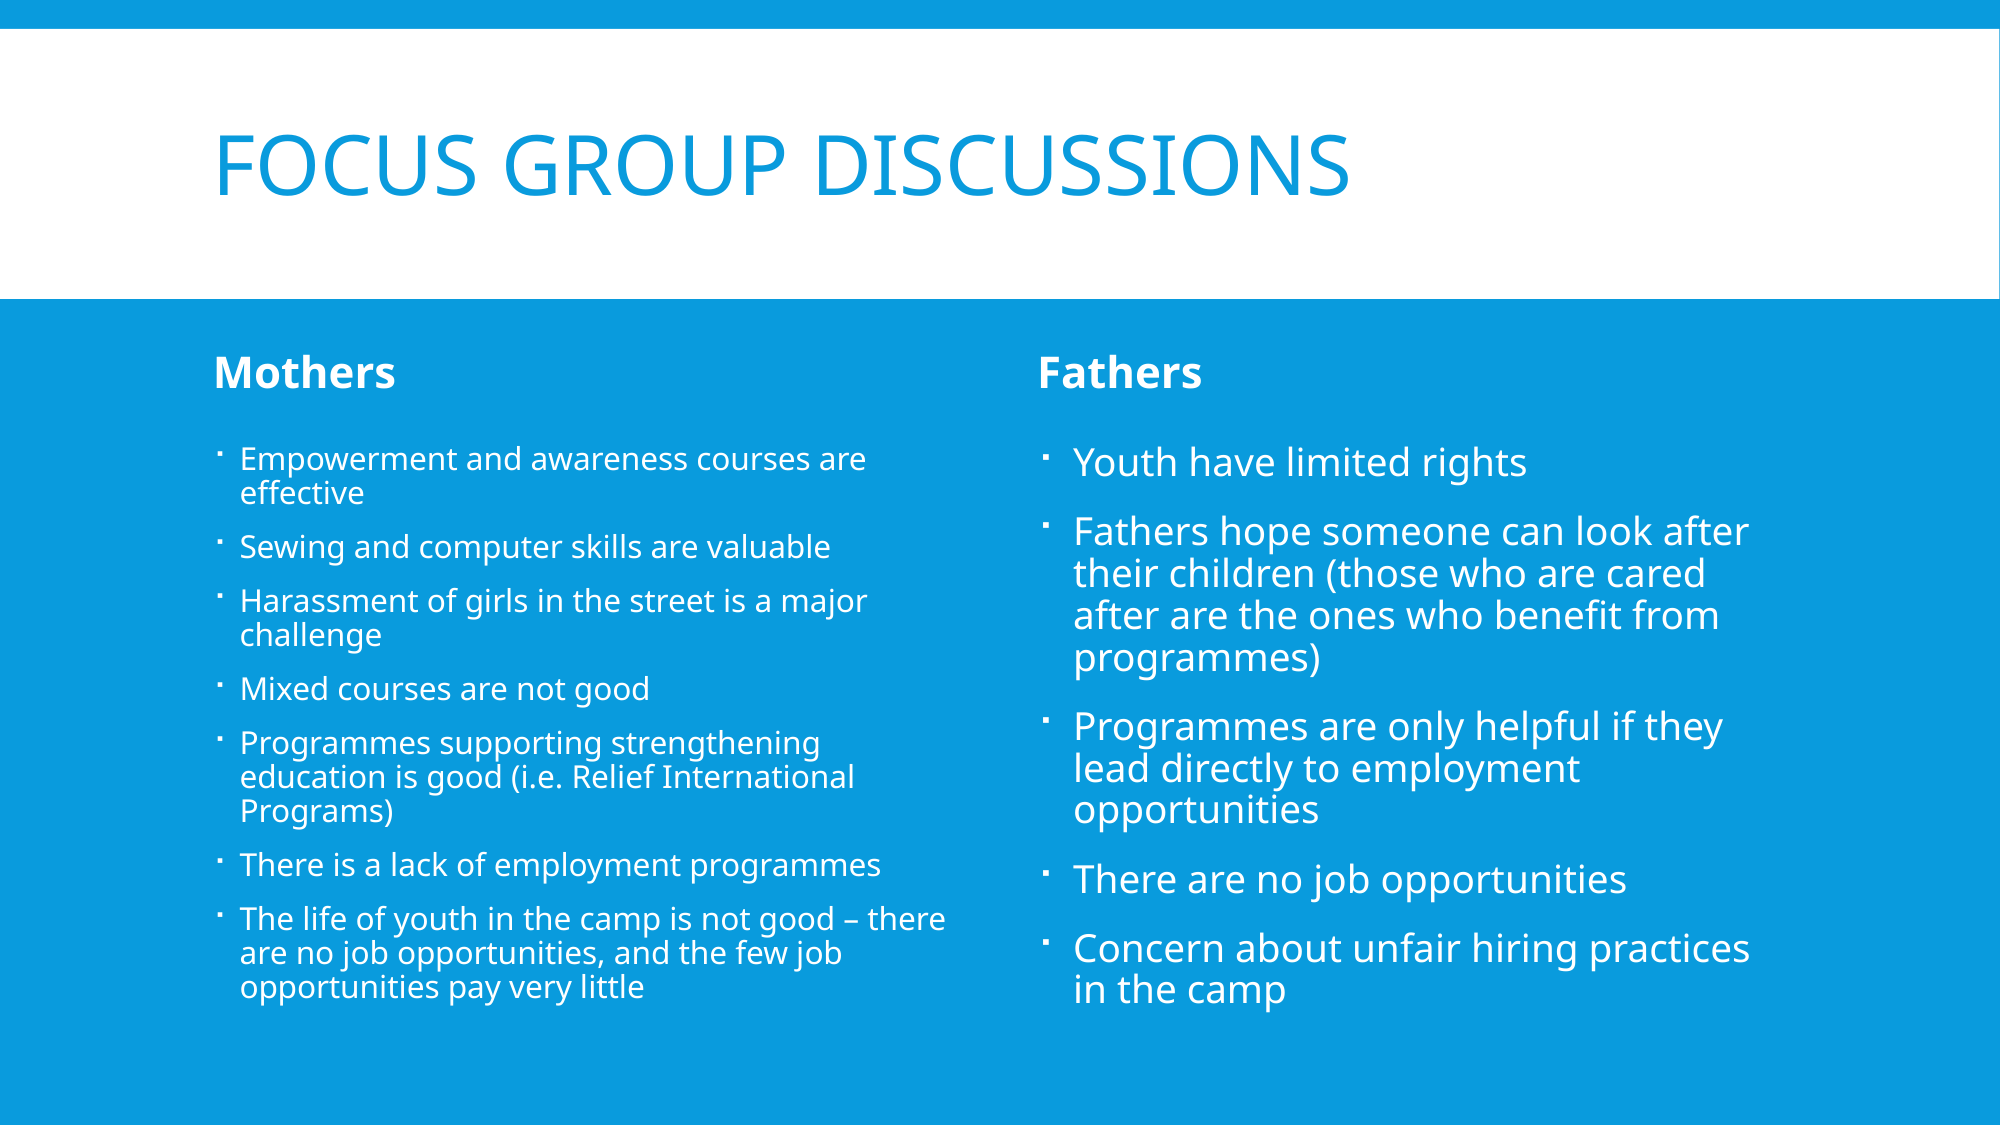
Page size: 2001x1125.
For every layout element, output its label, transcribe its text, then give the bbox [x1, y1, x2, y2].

list Empowerment and awareness courses are effective Sewing and computer skills are valuable Harassment of girls in the street is a major challenge Mixed courses are not good Programmes supporting strengthening education is good (i.e. Relief International Programs) There is a lack of employment programmes The life of youth in the camp is not good – there are no job opportunities, and the few job opportunities pay very little [198, 435, 978, 1021]
list Mothers [198, 313, 978, 435]
title Focus group discussions [197, 46, 1803, 295]
list Fathers [1022, 313, 1803, 435]
list Youth have limited rights Fathers hope someone can look after their children (those who are cared after are the ones who benefit from programmes) Programmes are only helpful if they lead directly to employment opportunities There are no job opportunities Concern about unfair hiring practices in the camp [1022, 435, 1803, 1021]
